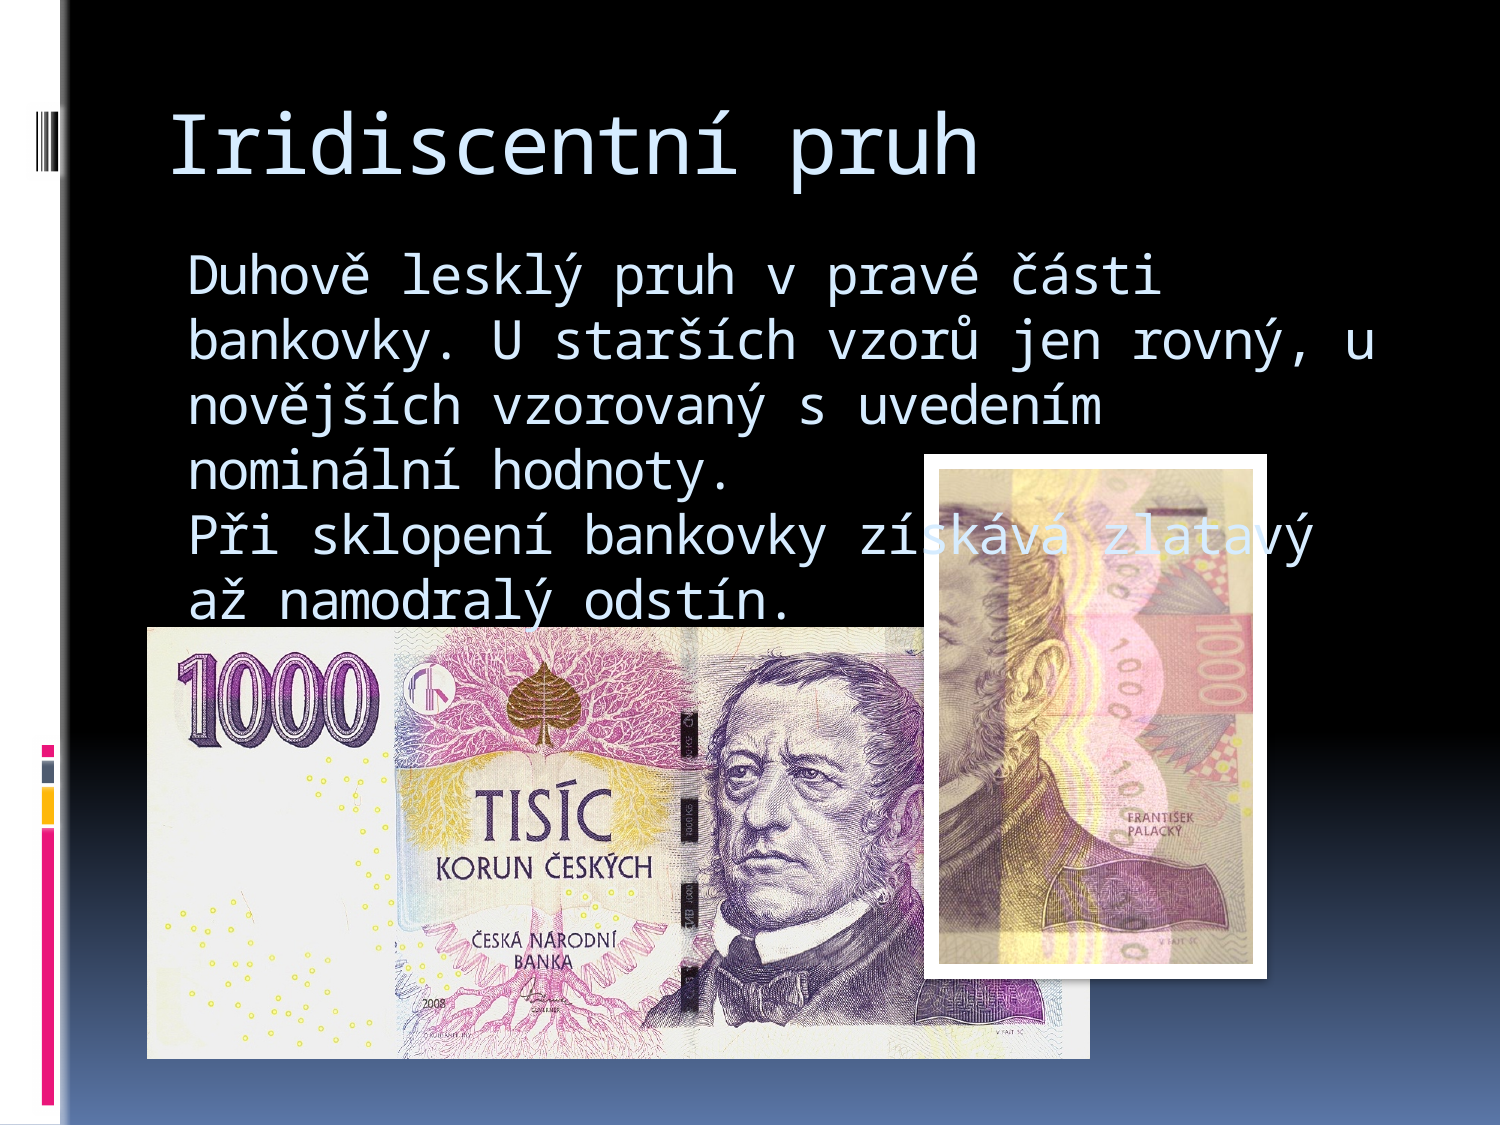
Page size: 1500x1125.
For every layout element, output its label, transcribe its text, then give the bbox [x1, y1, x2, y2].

text_box Duhově lesklý pruh v pravé části bankovky. U starších vzorů jen rovný, u novějších vzorovaný s uvedením nominální hodnoty. Při sklopení bankovky získává zlatavý až namodralý odstín. [172, 233, 1412, 600]
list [147, 626, 1090, 1060]
picture [847, 558, 1345, 874]
picture [1098, 882, 1253, 964]
title Iridiscentní pruh [150, 83, 1425, 234]
